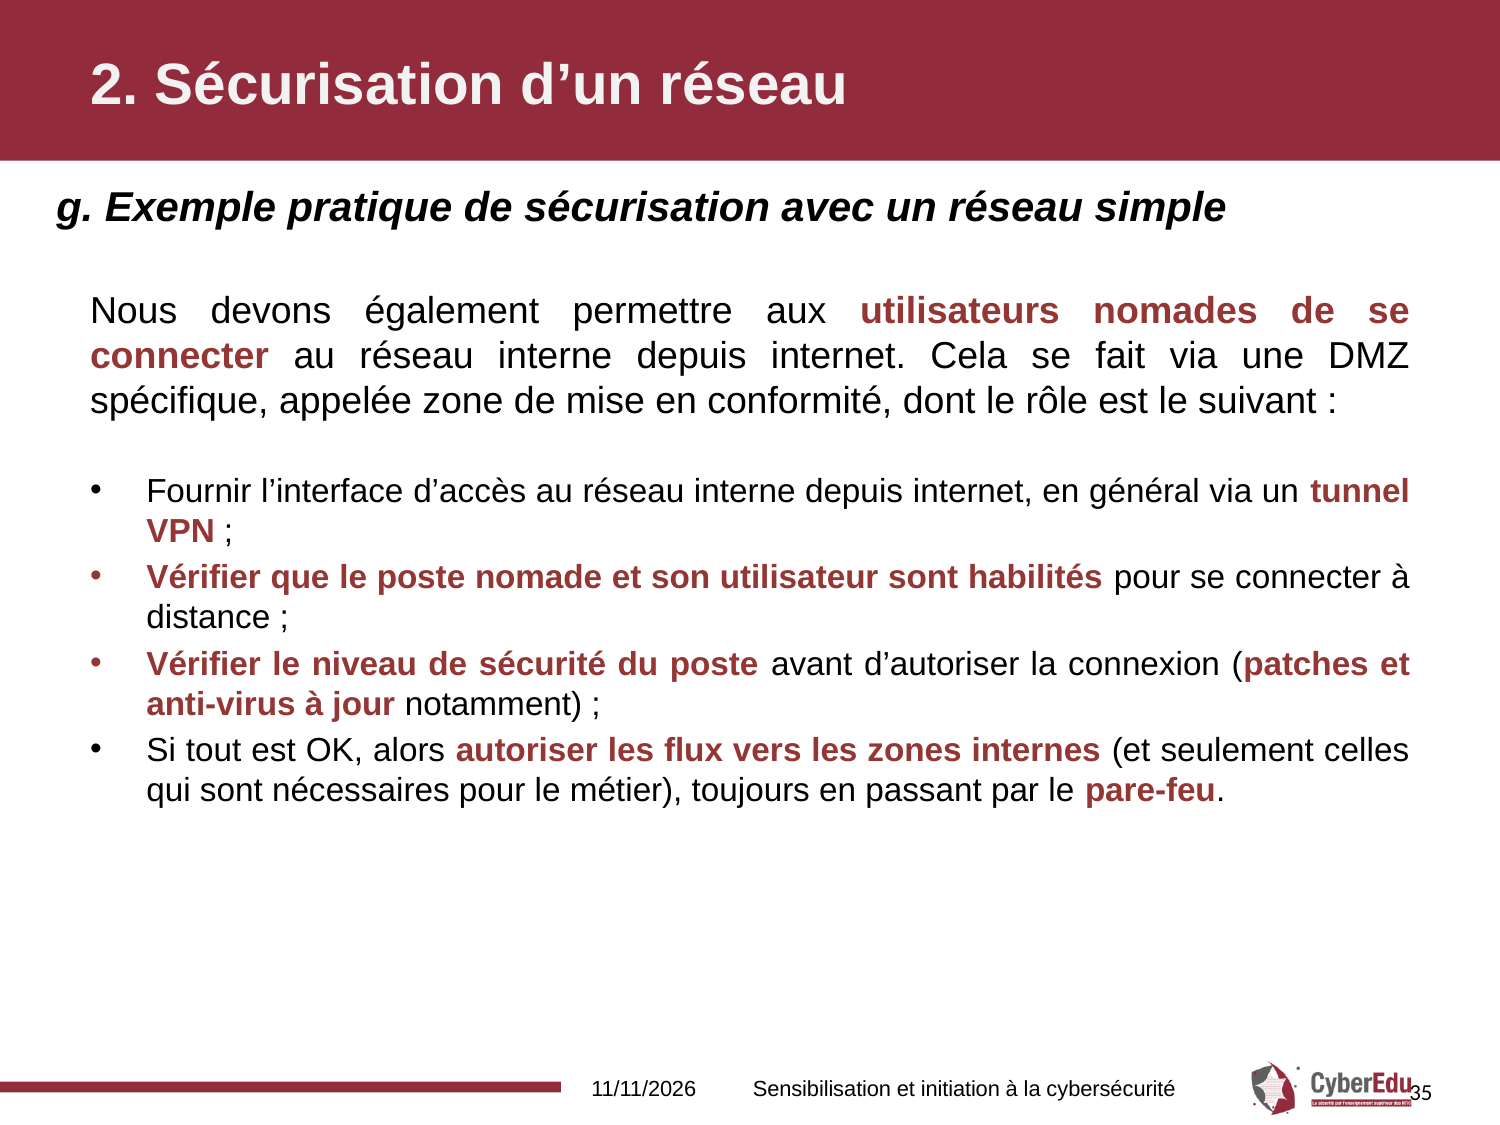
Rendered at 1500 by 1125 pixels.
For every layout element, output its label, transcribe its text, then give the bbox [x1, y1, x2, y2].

picture [1246, 1060, 1412, 1115]
text_box g. Exemple pratique de sécurisation avec un réseau simple [41, 172, 1471, 268]
list Nous devons également permettre aux utilisateurs nomades de se connecter au réseau interne depuis internet. Cela se fait via une DMZ spécifique, appelée zone de mise en conformité, dont le rôle est le suivant : Fournir l’interface d’accès au réseau interne depuis internet, en général via un tunnel VPN ; Vérifier que le poste nomade et son utilisateur sont habilités pour se connecter à distance ; Vérifier le niveau de sécurité du poste avant d’autoriser la connexion (patches et anti-virus à jour notamment) ; Si tout est OK, alors autoriser les flux vers les zones internes (et seulement celles qui sont nécessaires pour le métier), toujours en passant par le pare-feu. [75, 278, 1425, 1035]
footer Sensibilisation et initiation à la cybersécurité [738, 1057, 1236, 1118]
title 2. Sécurisation d’un réseau [75, 1, 1425, 161]
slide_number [561, 1057, 727, 1118]
